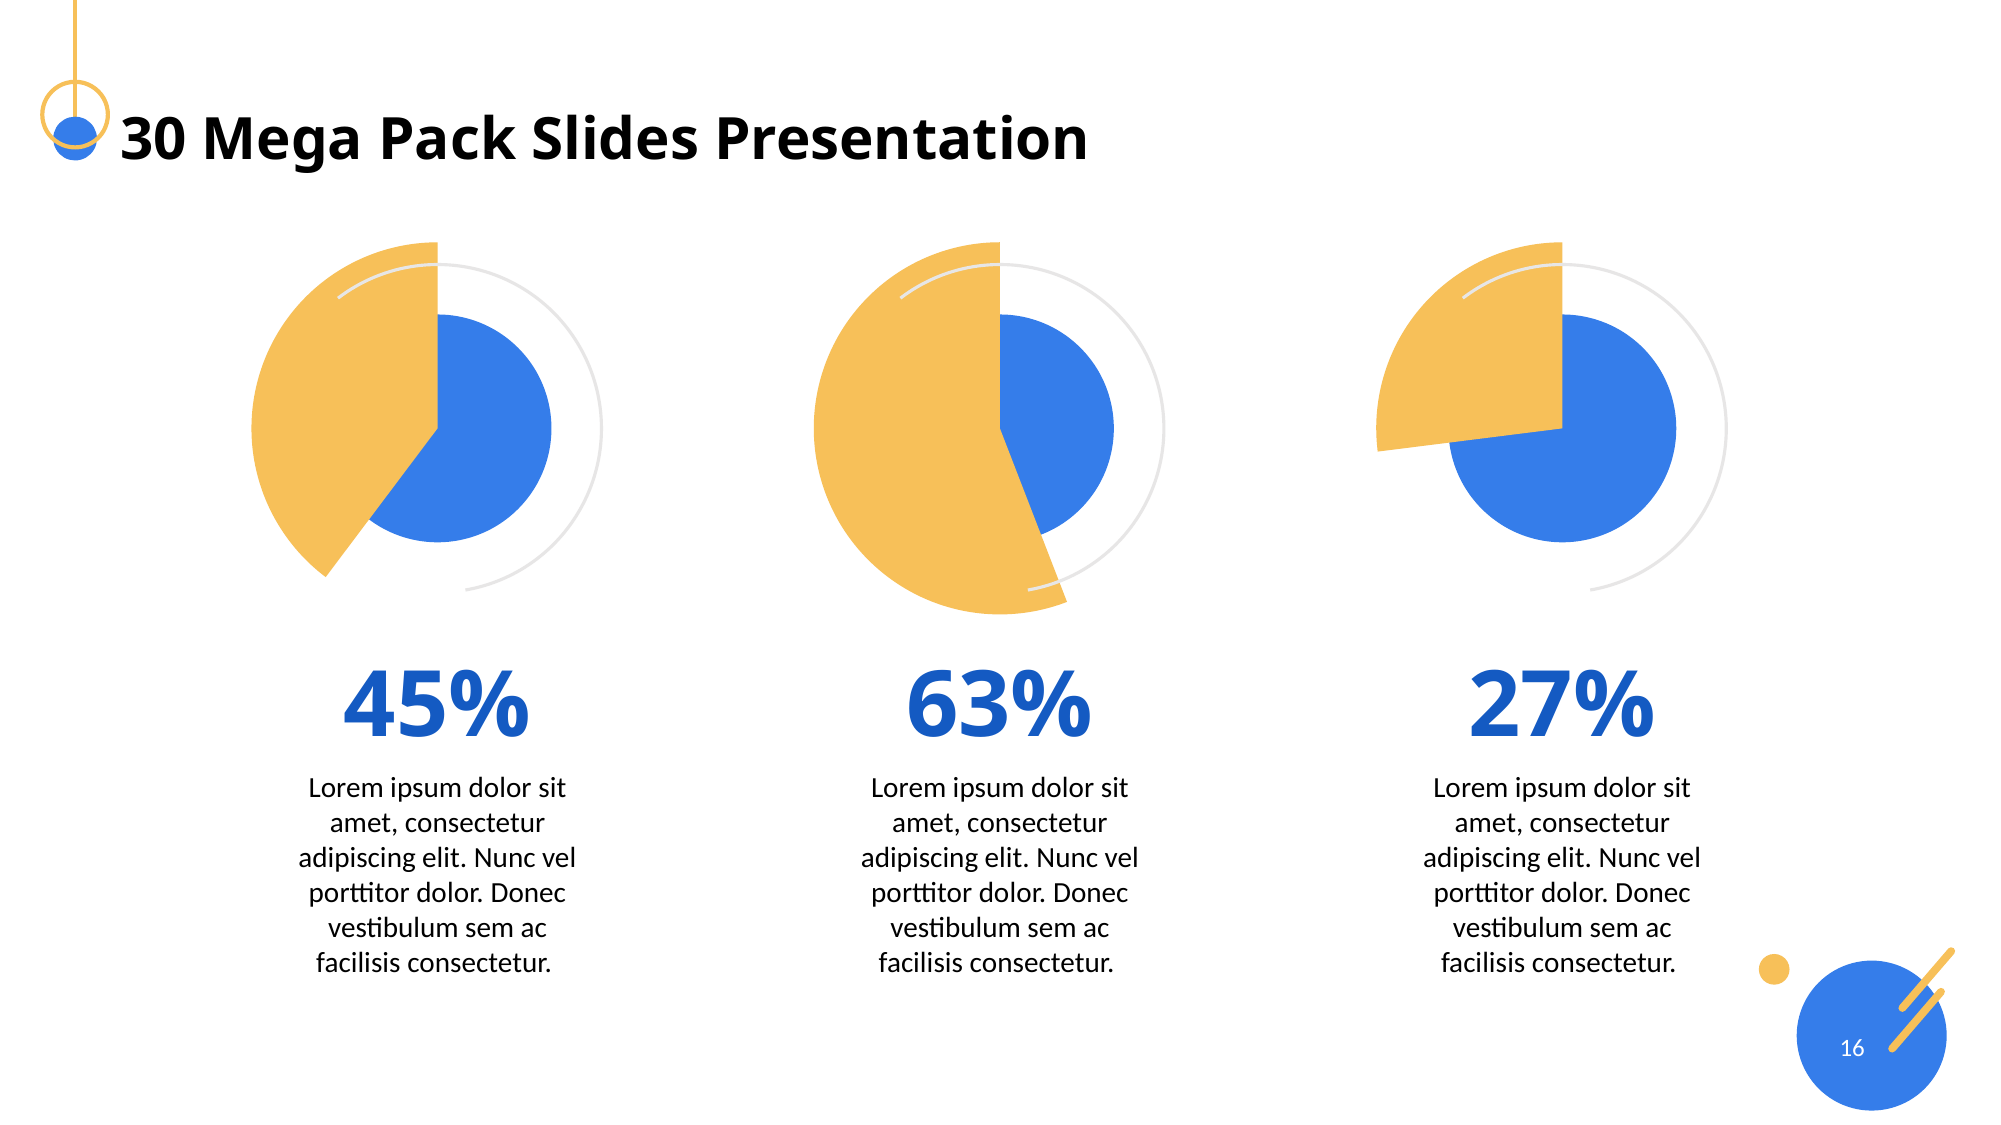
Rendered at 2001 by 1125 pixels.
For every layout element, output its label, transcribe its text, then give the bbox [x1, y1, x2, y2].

text_box Lorem ipsum dolor sit amet, consectetur adipiscing elit. Nunc vel porttitor dolor. Donec vestibulum sem ac facilisis consectetur. [1412, 768, 1713, 979]
text_box 27% [1412, 644, 1713, 755]
text_box [1375, 241, 1564, 453]
text_box [250, 241, 439, 579]
text_box 63% [850, 644, 1150, 755]
text_box [812, 241, 1069, 616]
text_box Lorem ipsum dolor sit amet, consectetur adipiscing elit. Nunc vel porttitor dolor. Donec vestibulum sem ac facilisis consectetur. [287, 768, 588, 979]
text_box Lorem ipsum dolor sit amet, consectetur adipiscing elit. Nunc vel porttitor dolor. Donec vestibulum sem ac facilisis consectetur. [850, 768, 1150, 979]
text_box [337, 263, 603, 592]
title 30 Mega Pack Slides Presentation [119, 46, 1881, 235]
text_box [1448, 430, 1581, 544]
slide_number 16 [1430, 1016, 1881, 1077]
text_box [899, 263, 1165, 592]
text_box [370, 432, 456, 544]
text_box 45% [287, 644, 588, 755]
text_box [1462, 263, 1728, 592]
